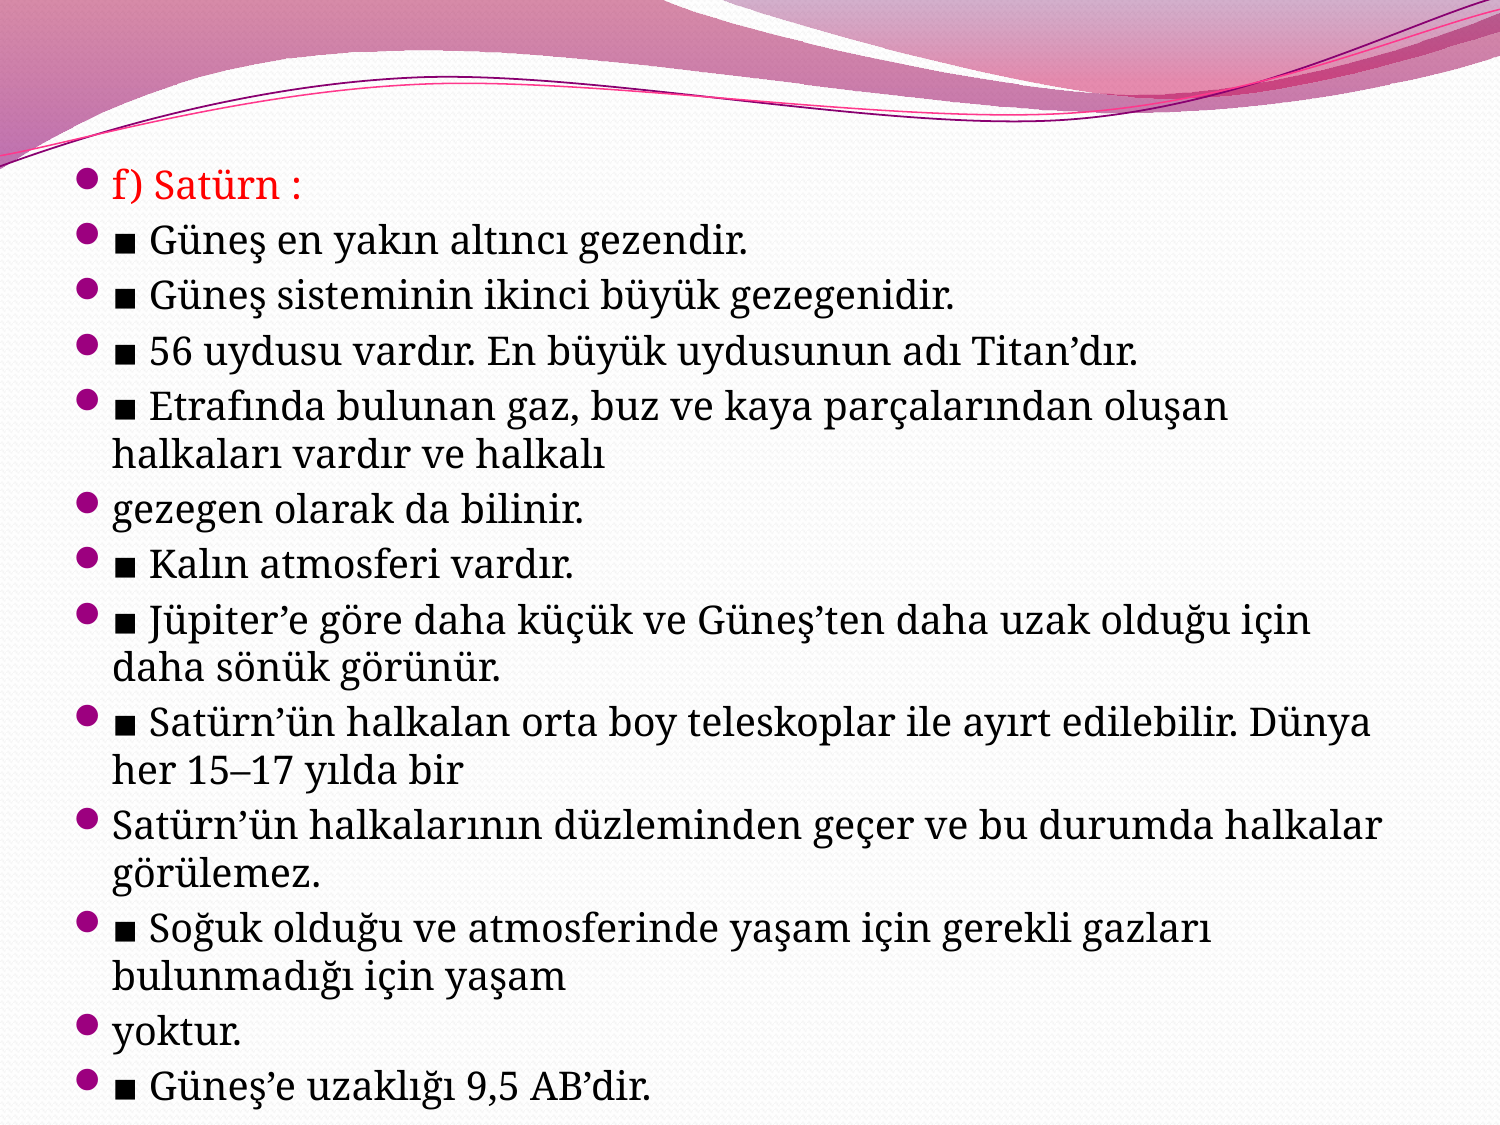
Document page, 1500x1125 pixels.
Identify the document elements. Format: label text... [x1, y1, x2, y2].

list f) Satürn : ▪ Güneş en yakın altıncı gezendir. ▪ Güneş sisteminin ikinci büyük gezegenidir. ▪ 56 uydusu vardır. En büyük uydusunun adı Titan’dır. ▪ Etrafında bulunan gaz, buz ve kaya parçalarından oluşan halkaları vardır ve halkalı gezegen olarak da bilinir. ▪ Kalın atmosferi vardır. ▪ Jüpiter’e göre daha küçük ve Güneş’ten daha uzak olduğu için daha sönük görünür. ▪ Satürn’ün halkalan orta boy teleskoplar ile ayırt edilebilir. Dünya her 15–17 yılda bir Satürn’ün halkalarının düzleminden geçer ve bu durumda halkalar görülemez. ▪ Soğuk olduğu ve atmosferinde yaşam için gerekli gazları bulunmadığı için yaşam yoktur. ▪ Güneş’e uzaklığı 9,5 AB’dir. [58, 152, 1409, 1125]
